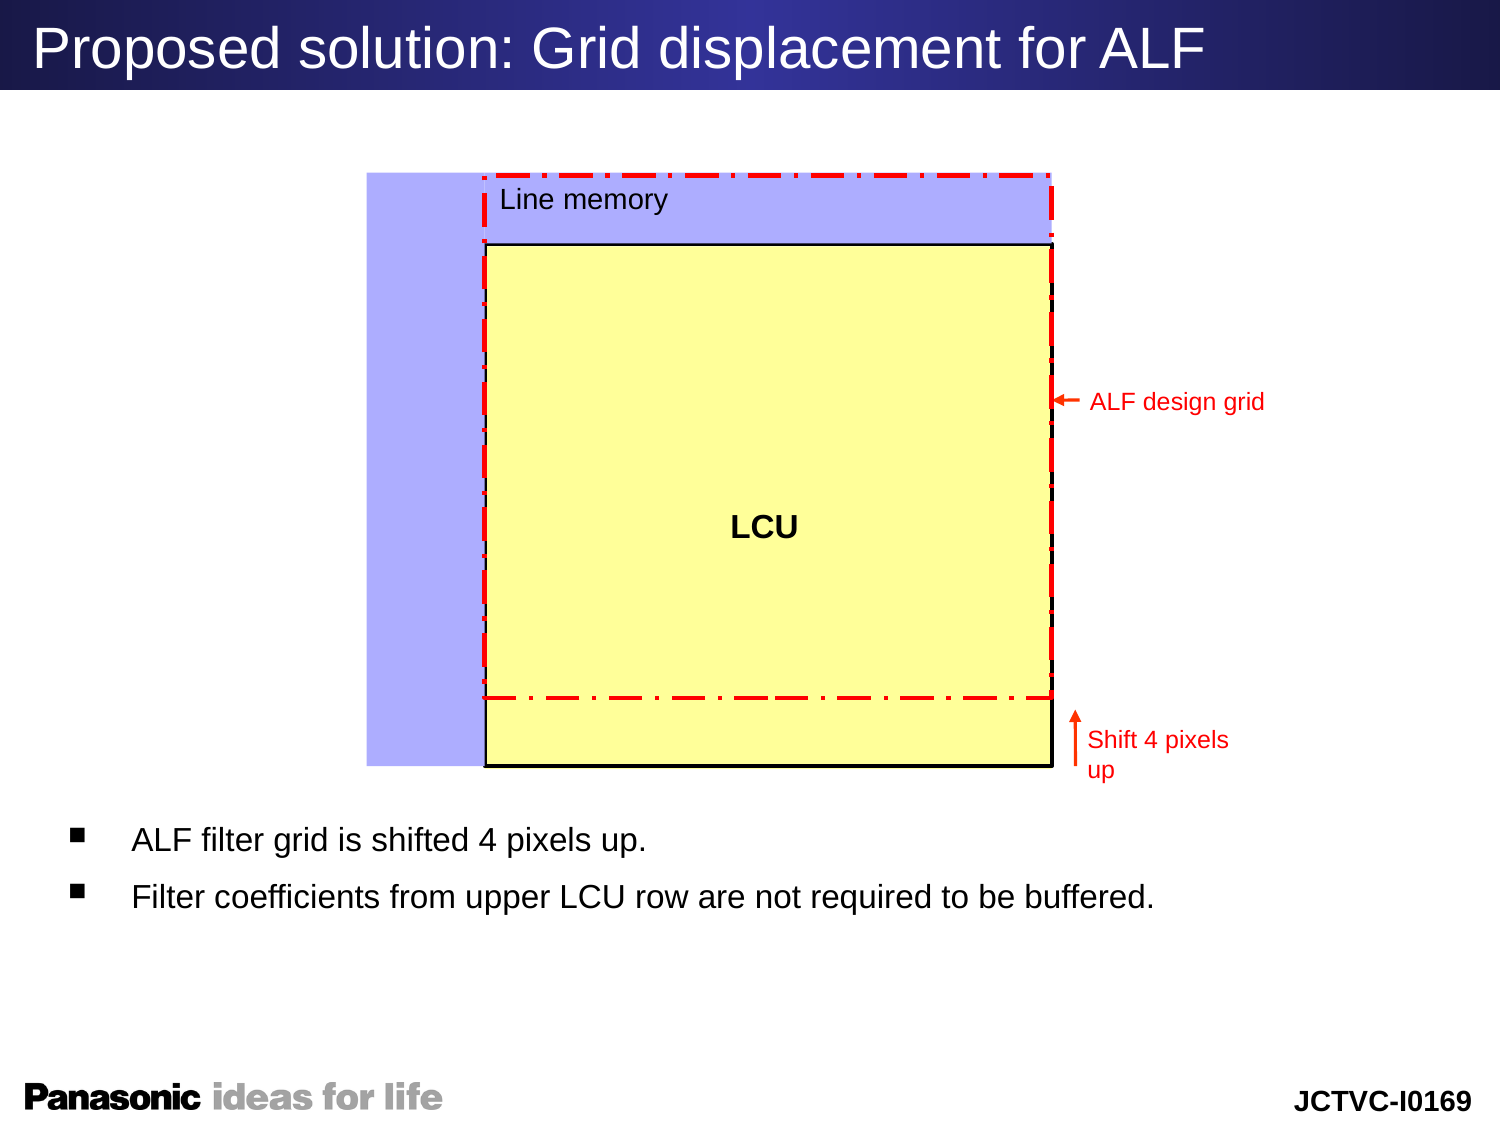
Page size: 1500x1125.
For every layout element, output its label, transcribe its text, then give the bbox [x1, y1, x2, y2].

text_box ALF design grid [1075, 378, 1317, 423]
text_box Shift 4 pixels up [1087, 723, 1265, 784]
text_box [484, 175, 1052, 698]
text_box [366, 172, 485, 767]
picture [24, 1082, 443, 1110]
text_box [1069, 709, 1082, 767]
text_box [485, 698, 1052, 767]
text_box Proposed solution: Grid displacement for ALF [17, 7, 1493, 83]
text_box ALF filter grid is shifted 4 pixels up. Filter coefficients from upper LCU row are not required to be buffered. [53, 810, 1500, 1106]
